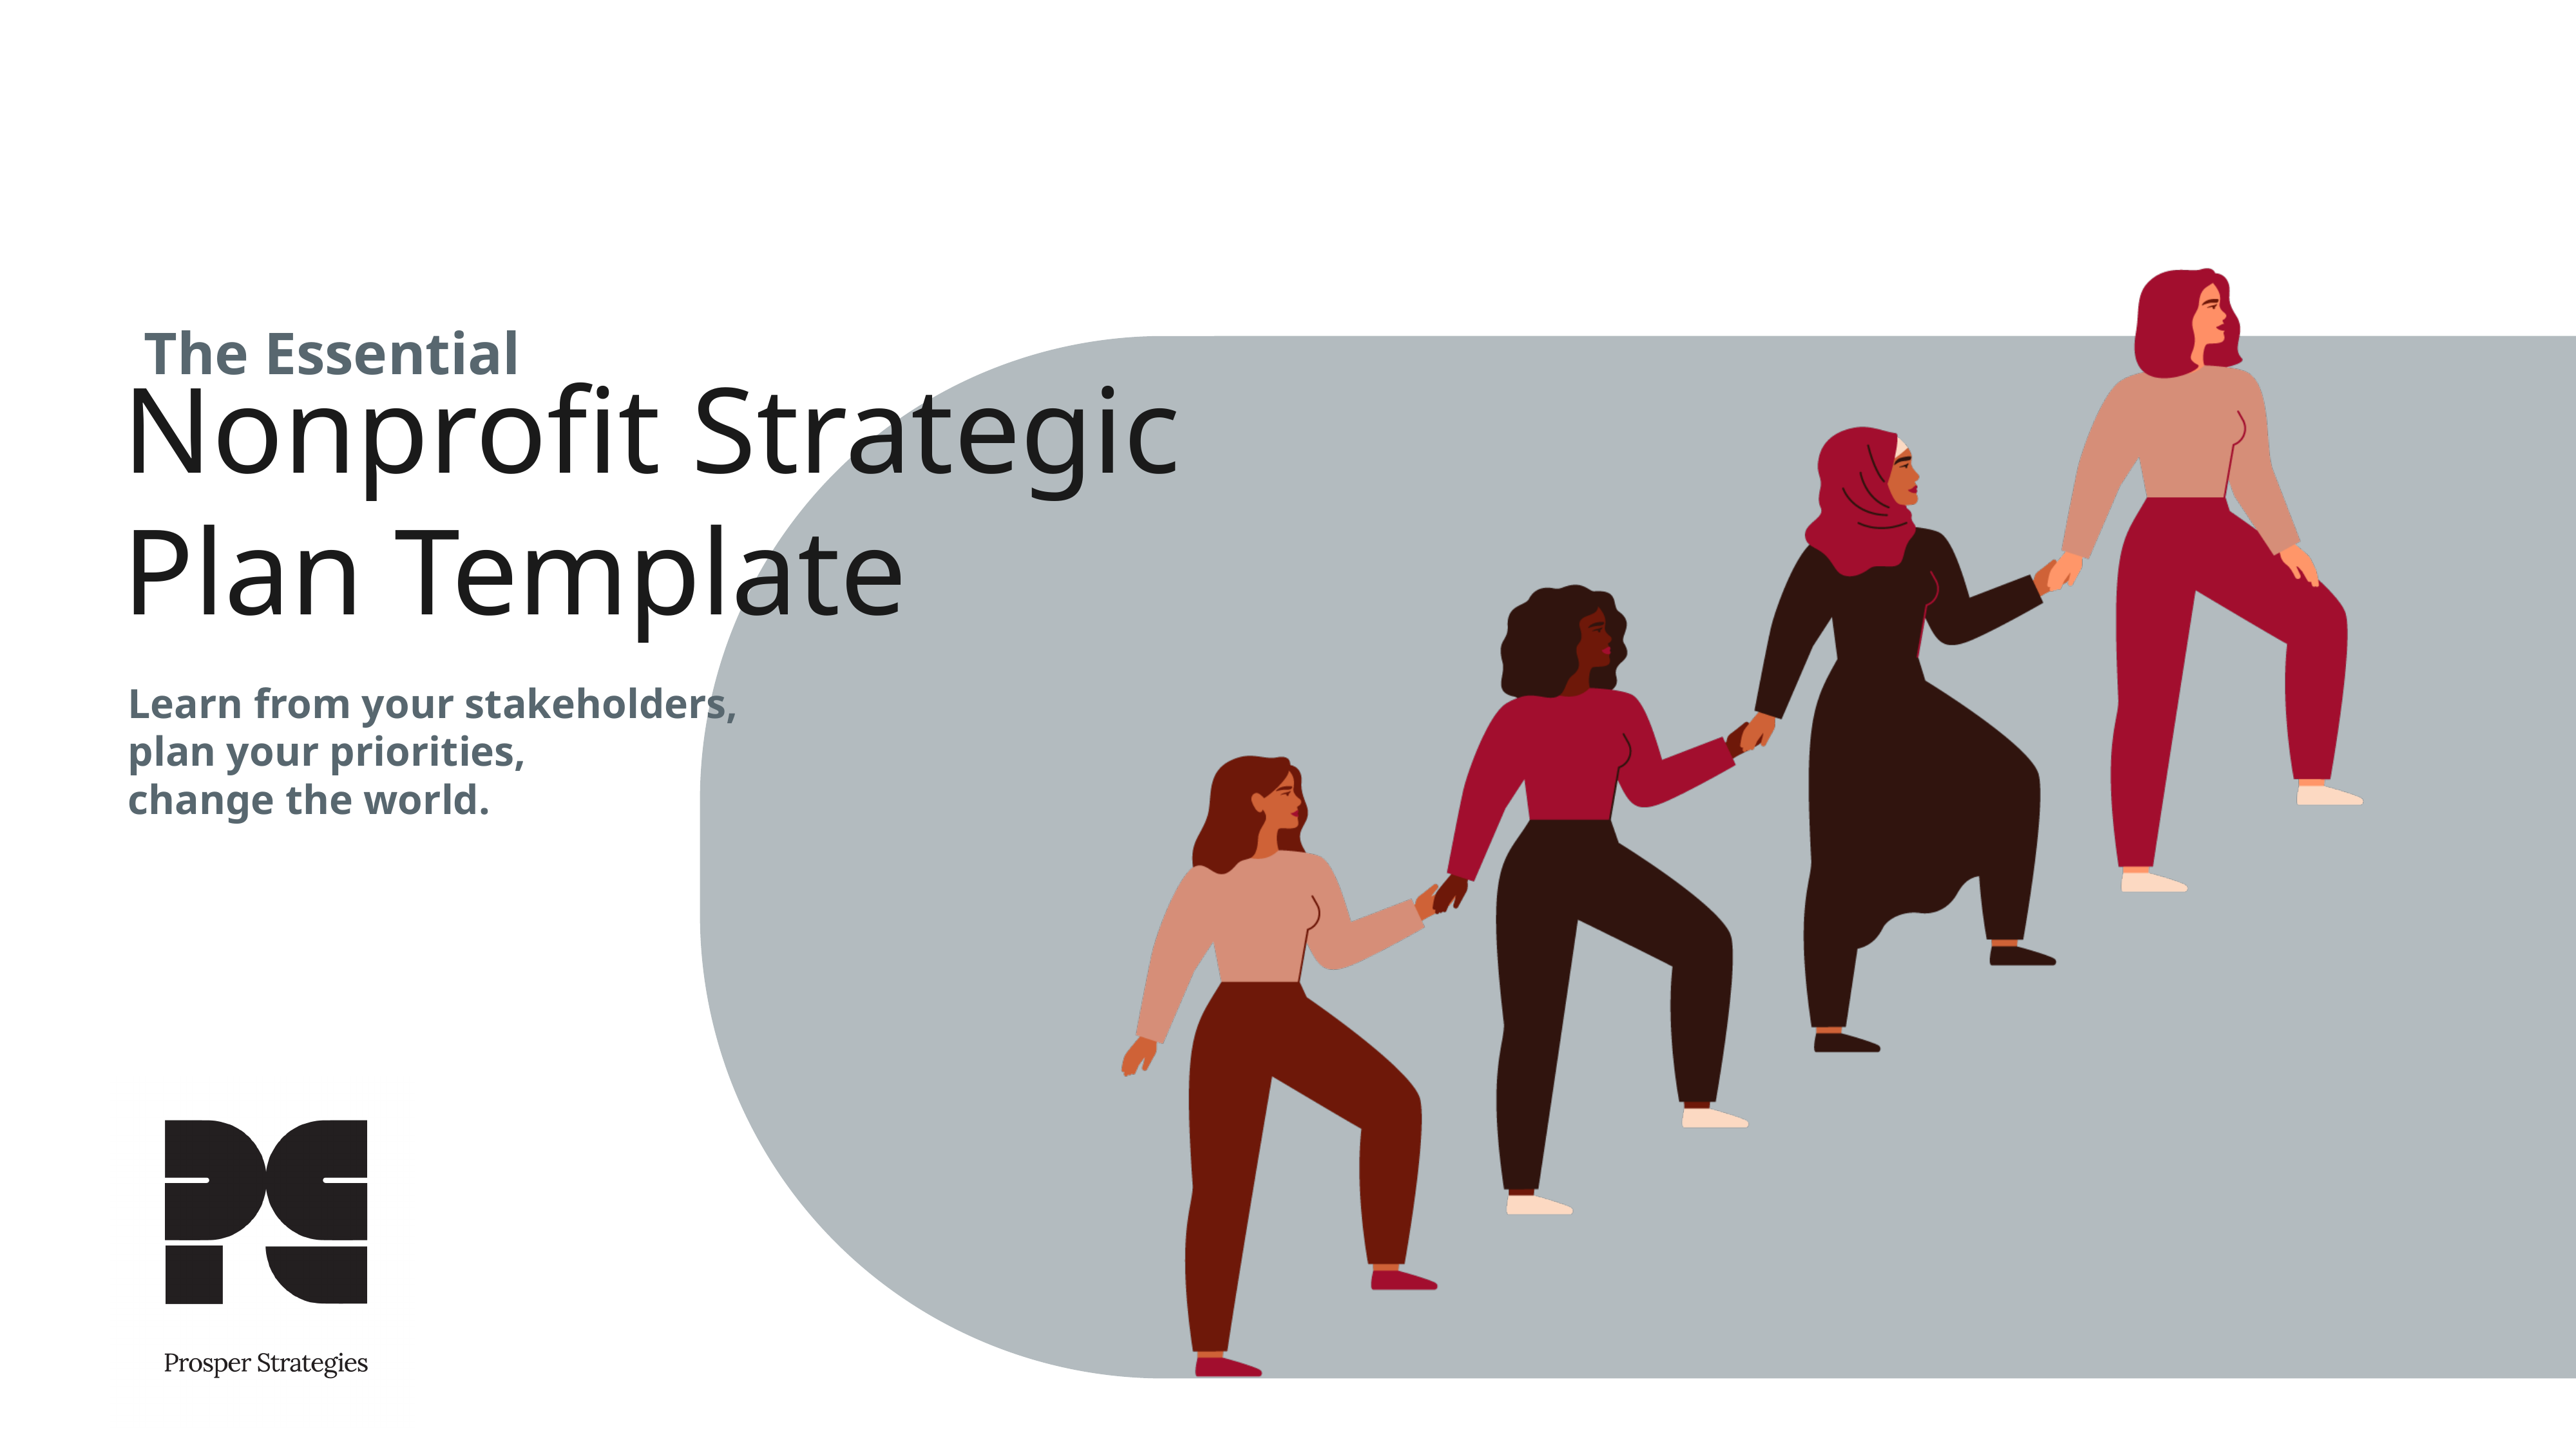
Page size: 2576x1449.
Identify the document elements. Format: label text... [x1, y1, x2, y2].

title Nonprofit Strategic Plan Template [97, 329, 839, 650]
picture [844, 60, 2576, 1449]
text_box Learn from your stakeholders, plan your priorities, change the world. [118, 668, 839, 939]
picture [110, 1076, 415, 1428]
subtitle The Essential [118, 280, 839, 457]
